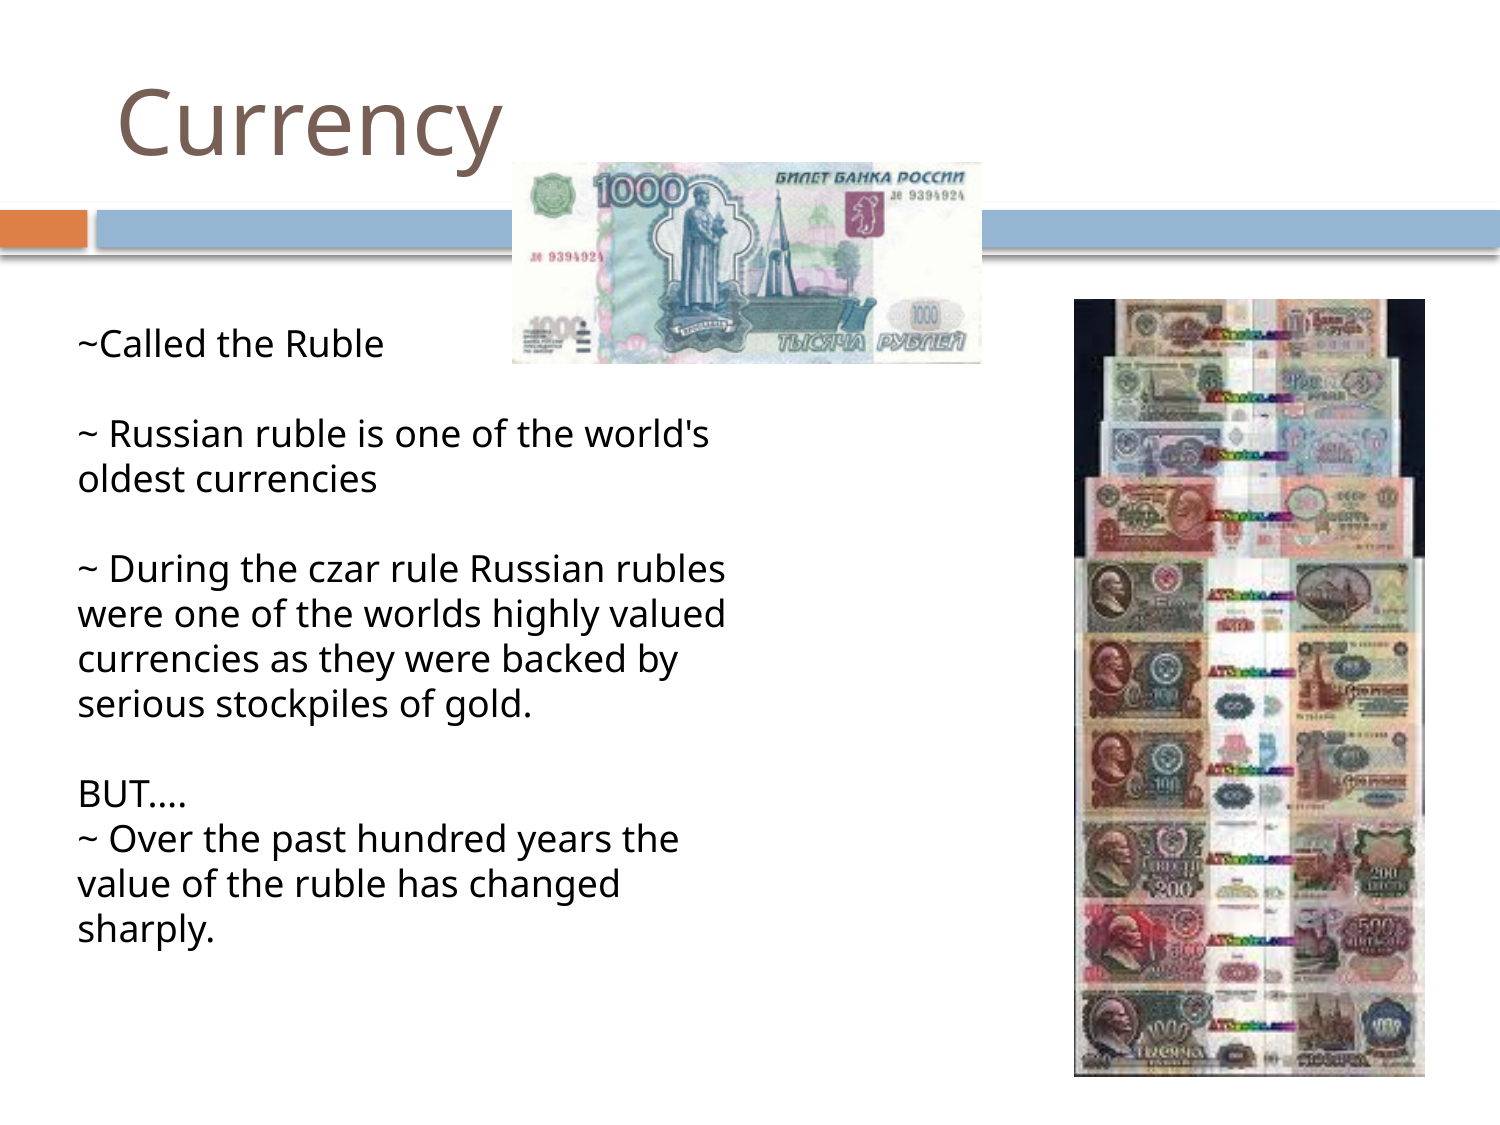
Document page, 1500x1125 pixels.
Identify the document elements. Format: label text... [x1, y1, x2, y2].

title Currency [100, 37, 1438, 200]
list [1074, 299, 1426, 1077]
text_box ~Called the Ruble ~ Russian ruble is one of the world's oldest currencies ~ During the czar rule Russian rubles were one of the worlds highly valued currencies as they were backed by serious stockpiles of gold. BUT…. ~ Over the past hundred years the value of the ruble has changed sharply. [62, 312, 763, 1003]
picture [512, 162, 982, 365]
